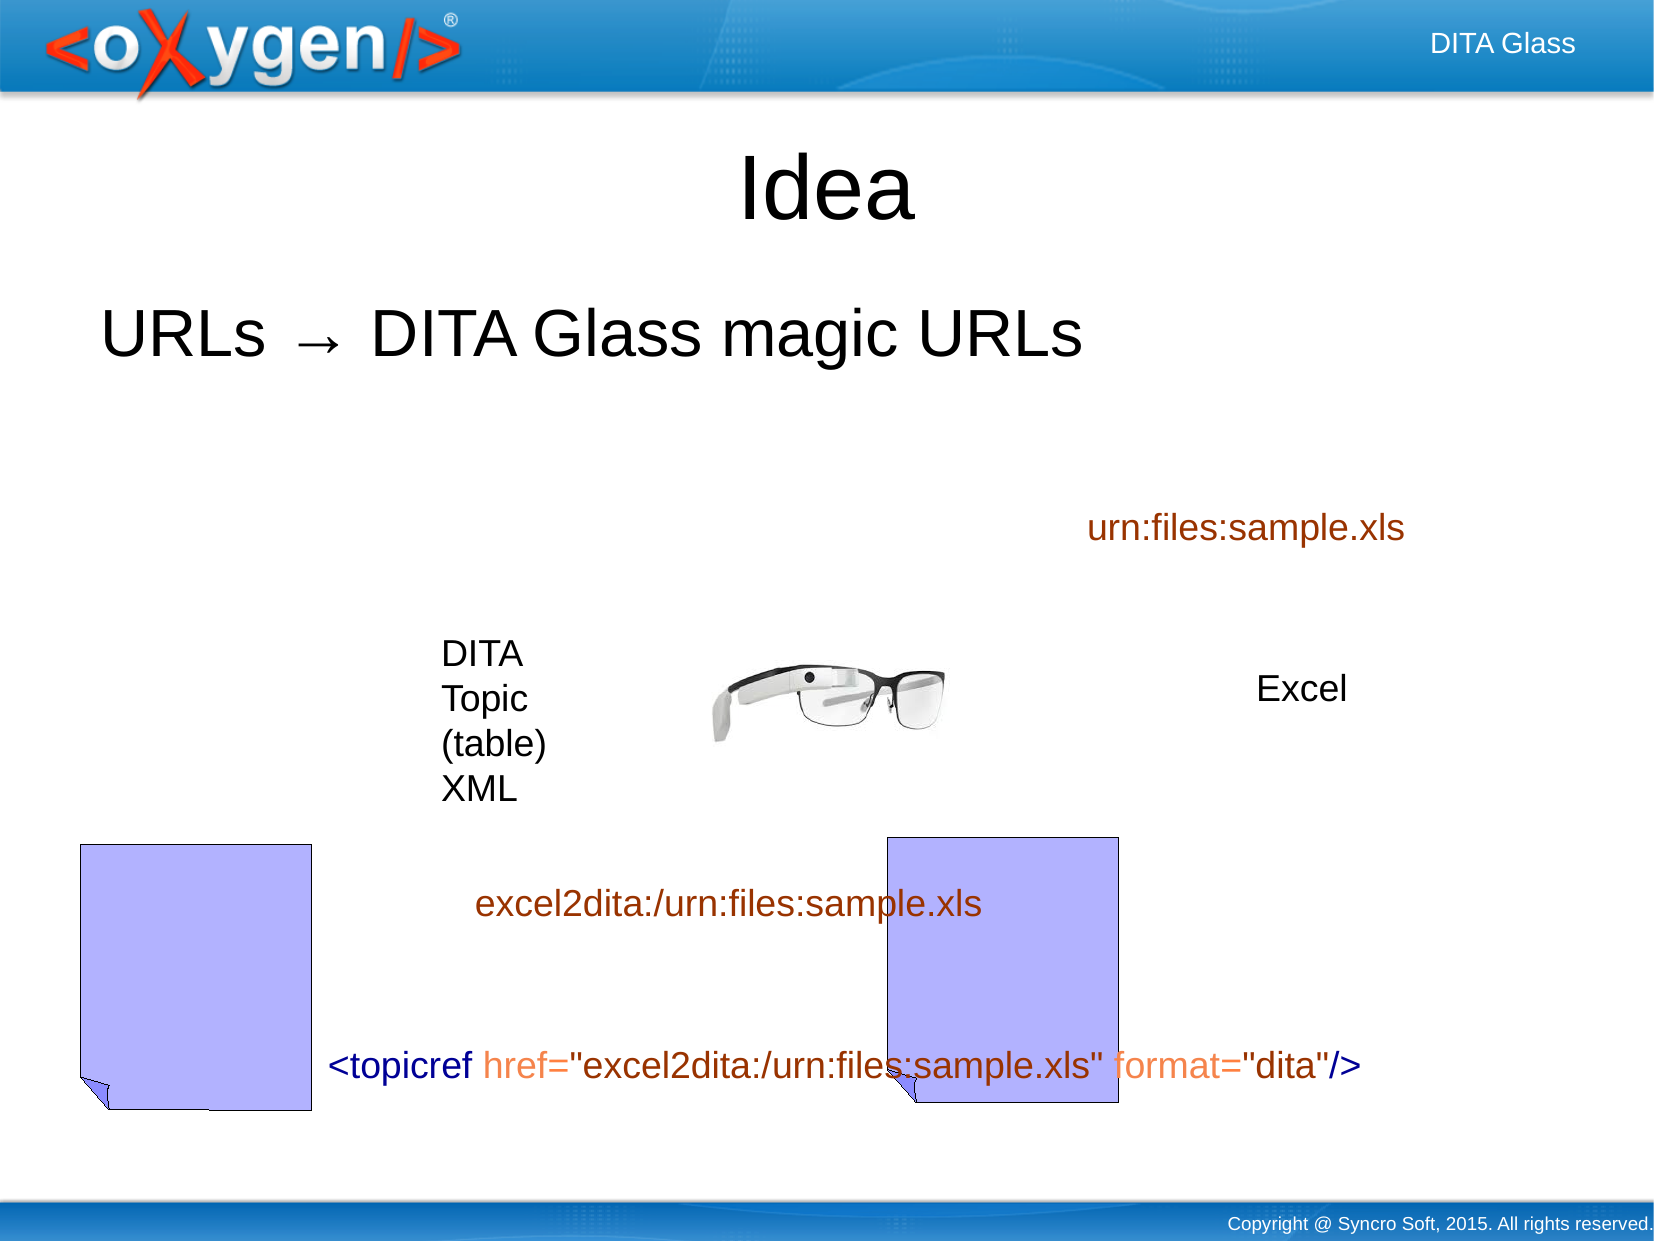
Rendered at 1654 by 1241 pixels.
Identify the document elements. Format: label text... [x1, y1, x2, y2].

picture [696, 611, 959, 778]
list URLs → DITA Glass magic URLs [82, 290, 1571, 1010]
title Idea [82, 78, 1571, 286]
picture [0, 1195, 1654, 1241]
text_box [80, 621, 627, 1111]
text_box <topicref href="excel2dita:/urn:files:sample.xls" format="dita"/> [632, 1033, 882, 1091]
text_box urn:files:sample.xls [1072, 495, 1605, 553]
picture [0, 0, 1654, 109]
text_box excel2dita:/urn:files:sample.xls [632, 871, 882, 931]
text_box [887, 656, 1435, 1104]
